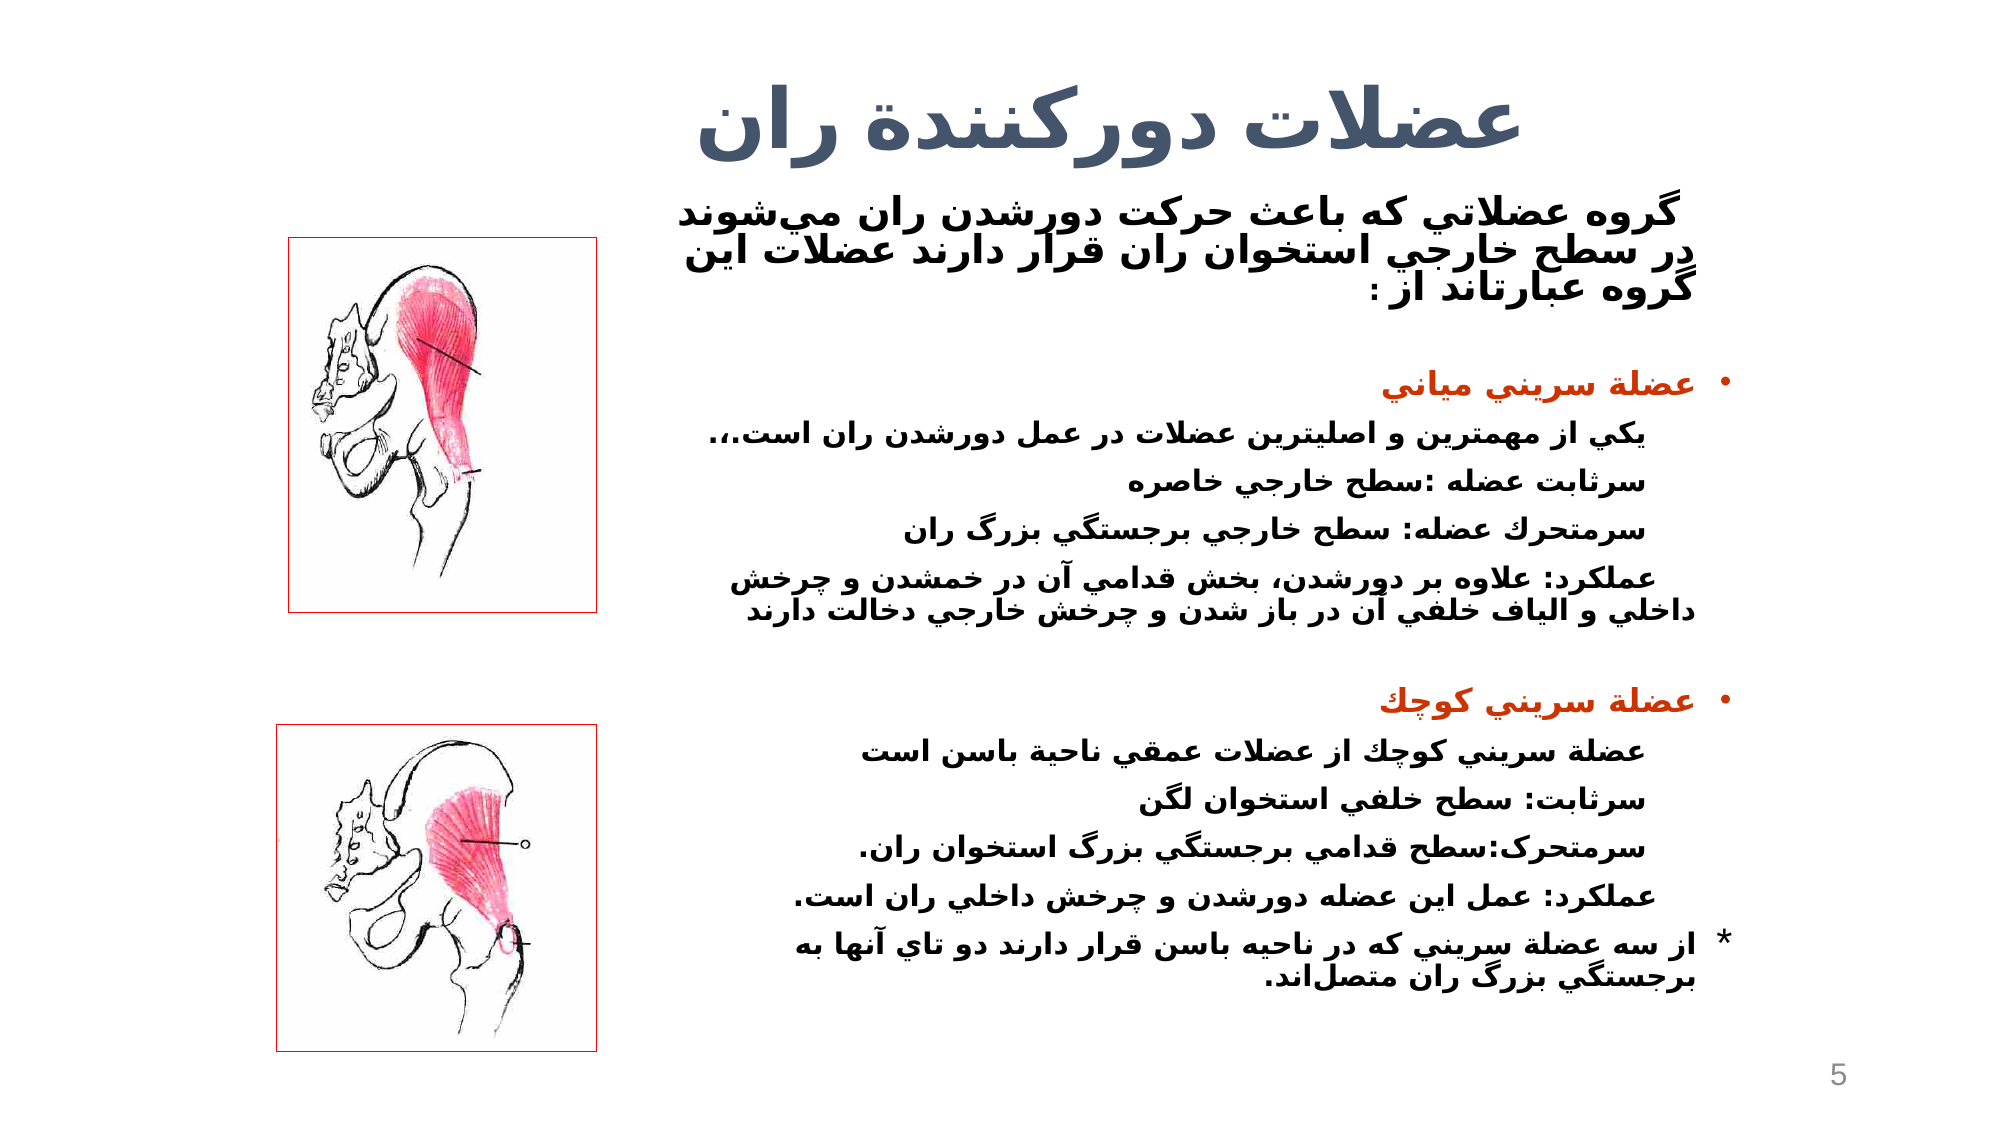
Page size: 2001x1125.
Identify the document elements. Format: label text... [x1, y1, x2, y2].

text_box عضلات دوركنندة ران [680, 57, 1543, 273]
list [288, 237, 597, 613]
slide_number 5 [1412, 1042, 1863, 1103]
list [276, 724, 597, 1052]
list گروه عضلاتي كه باعث حركت دورشدن ران مي‌شوند در سطح خارجي استخوان ران قرار دارند عضلات اين گروه عبارت‎اند از : عضلة سريني مياني يكي از مهمترين و اصليترين عضلات در عمل دورشدن ران است.،. سرثابت عضله :سطح خارجي خاصره سرمتحرك عضله: سطح خارجي برجستگي بزرگ ران عملکرد: علاوه بر دور‎شدن، بخش قدامي آن در خم‎شدن و چرخش داخلي و الياف خلفي آن در باز شدن و چرخش خارجي دخالت دارند عضلة سريني كوچك عضلة سريني كوچك از عضلات عمقي ناحية باسن است سرثابت: سطح خلفي استخوان لگن سرمتحرک:سطح قدامي برجستگي بزرگ استخوان ران. عملکرد: عمل اين عضله دور‎شدن و چرخش داخلي ران است. از سه عضلة سريني كه در ناحيه باسن قرار دارند دو تاي آنها به برجستگي بزرگ ران متصل‌اند. [638, 187, 1744, 1010]
